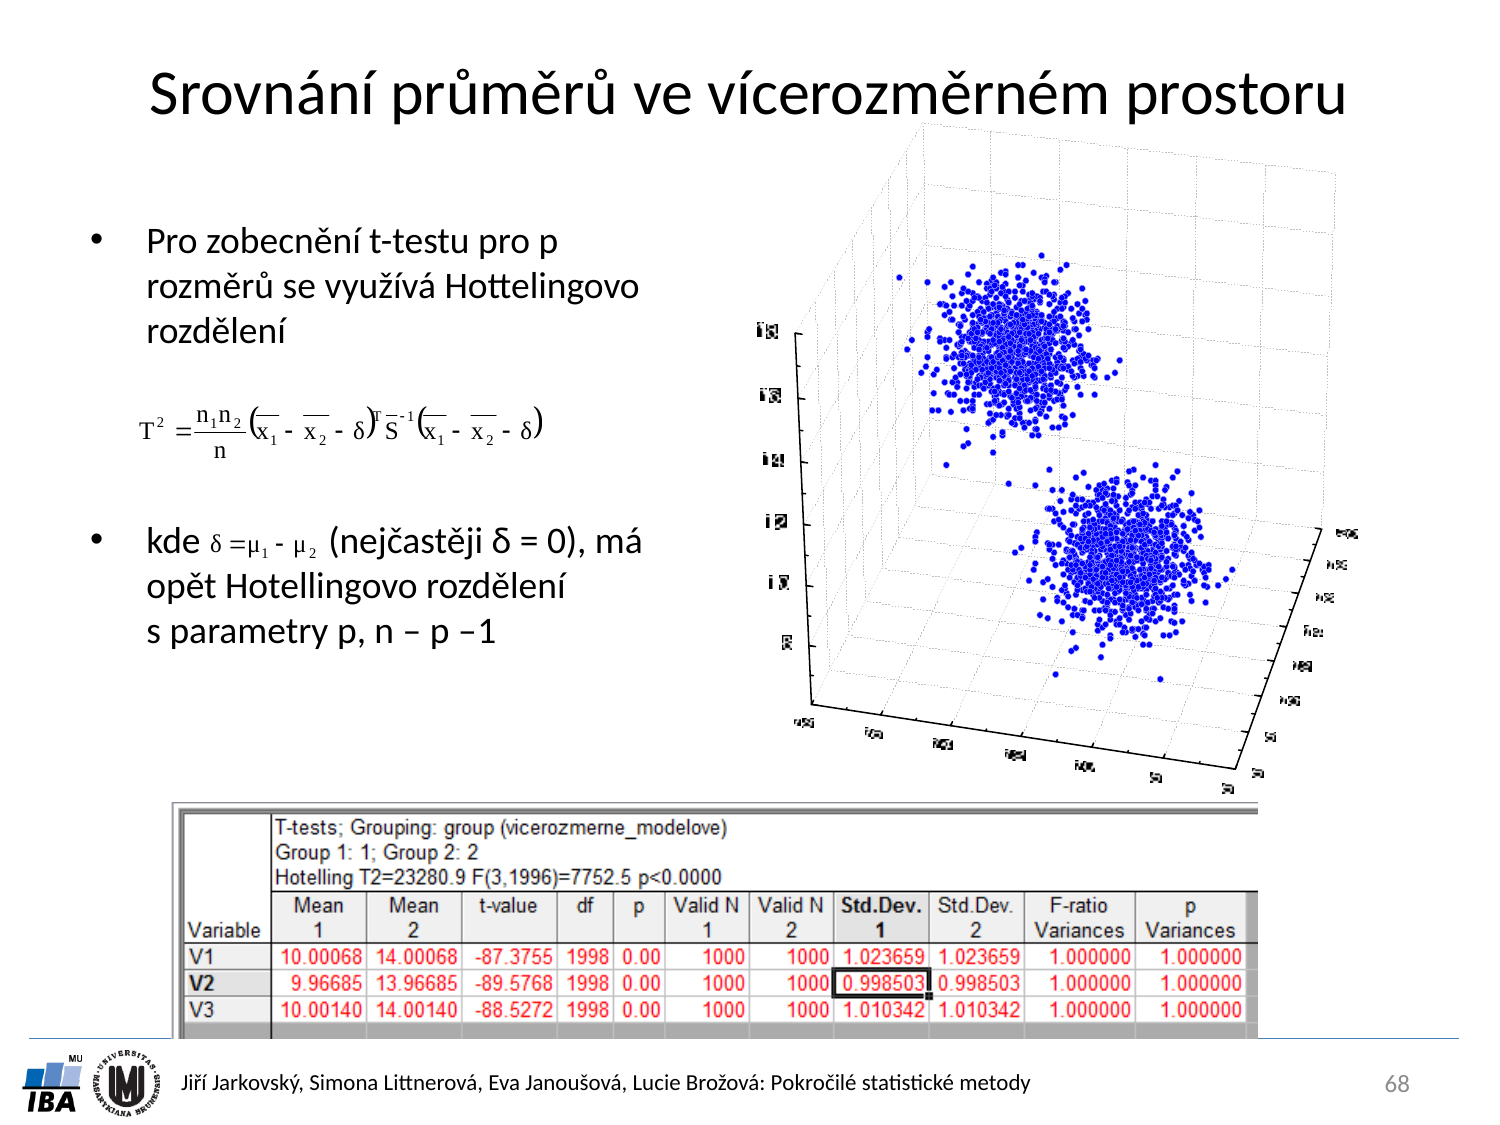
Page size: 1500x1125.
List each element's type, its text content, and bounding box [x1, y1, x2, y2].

title Srovnání průměrů ve vícerozměrném prostoru [75, 42, 1425, 135]
list Pro zobecnění t-testu pro p rozměrů se využívá Hottelingovo rozdělení kde (nejčastěji δ = 0), má opět Hotellingovo rozdělení s parametry p, n – p –1 [75, 208, 567, 1005]
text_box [572, 89, 1500, 822]
picture [93, 1050, 160, 1117]
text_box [206, 526, 321, 564]
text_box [135, 396, 543, 465]
slide_number 68 [1074, 1052, 1425, 1113]
picture [170, 802, 1259, 1039]
picture [22, 1055, 82, 1112]
